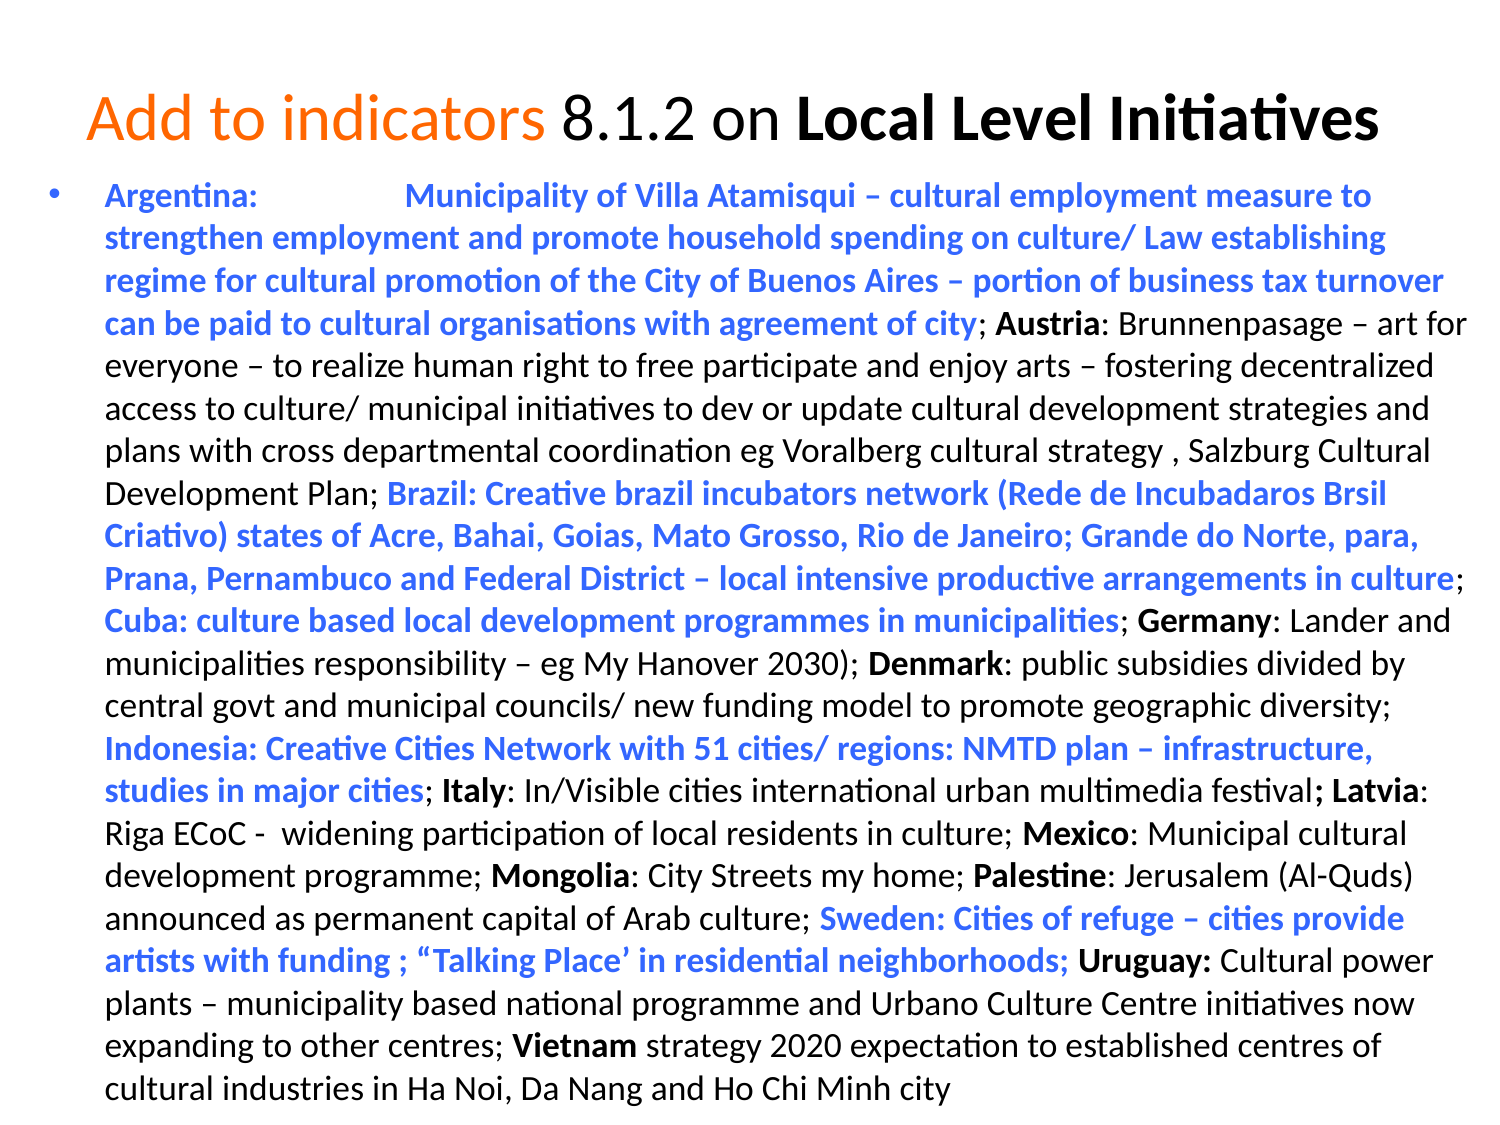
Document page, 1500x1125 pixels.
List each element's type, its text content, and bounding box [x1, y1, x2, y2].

title Add to indicators 8.1.2 on Local Level Initiatives [58, 20, 1409, 164]
list Argentina: Municipality of Villa Atamisqui – cultural employment measure to strengthen employment and promote household spending on culture/ Law establishing regime for cultural promotion of the City of Buenos Aires – portion of business tax turnover can be paid to cultural organisations with agreement of city; Austria: Brunnenpasage – art for everyone – to realize human right to free participate and enjoy arts – fostering decentralized access to culture/ municipal initiatives to dev or update cultural development strategies and plans with cross departmental coordination eg Voralberg cultural strategy , Salzburg Cultural Development Plan; Brazil: Creative brazil incubators network (Rede de Incubadaros Brsil Criativo) states of Acre, Bahai, Goias, Mato Grosso, Rio de Janeiro; Grande do Norte, para, Prana, Pernambuco and Federal District – local intensive productive arrangements in culture; Cuba: culture based local development programmes in municipalities; Germany: Lander and municipalities responsibility – eg My Hanover 2030); Denmark: public subsidies divided by central govt and municipal councils/ new funding model to promote geographic diversity; Indonesia: Creative Cities Network with 51 cities/ regions: NMTD plan – infrastructure, studies in major cities; Italy: In/Visible cities international urban multimedia festival; Latvia: Riga ECoC - widening participation of local residents in culture; Mexico: Municipal cultural development programme; Mongolia: City Streets my home; Palestine: Jerusalem (Al-Quds) announced as permanent capital of Arab culture; Sweden: Cities of refuge – cities provide artists with funding ; “Talking Place’ in residential neighborhoods; Uruguay: Cultural power plants – municipality based national programme and Urbano Culture Centre initiatives now expanding to other centres; Vietnam strategy 2020 expectation to established centres of cultural industries in Ha Noi, Da Nang and Ho Chi Minh city [33, 164, 1484, 1105]
